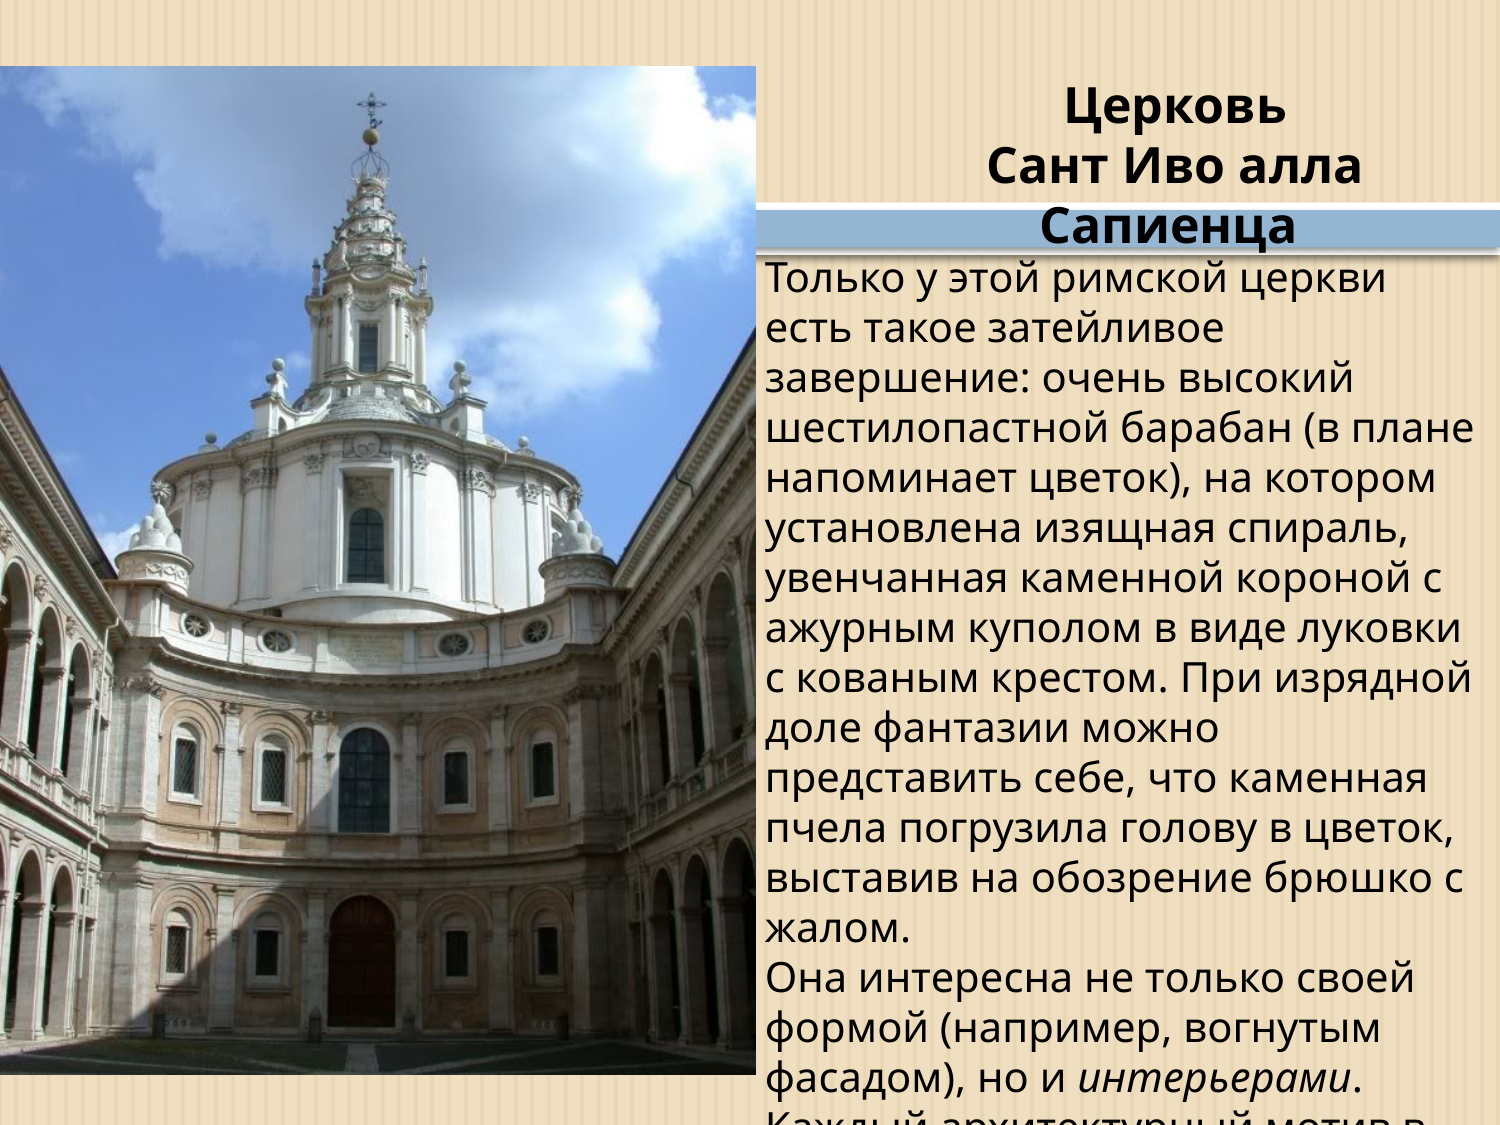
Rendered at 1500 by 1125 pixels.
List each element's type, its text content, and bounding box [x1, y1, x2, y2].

text_box Церковь Сант Иво алла Сапиенца [850, 66, 1500, 262]
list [0, 66, 757, 1075]
text_box Только у этой римской церкви есть такое затейливое завершение: очень высокий шестилопастной барабан (в плане напоминает цветок), на котором установлена изящная спираль, увенчанная каменной короной с ажурным куполом в виде луковки с кованым крестом. При изрядной доле фантазии можно представить себе, что каменная пчела погрузила голову в цветок, выставив на обозрение брюшко с жалом. Она интересна не только своей формой (например, вогнутым фасадом), но и интерьерами. Каждый архитектурный мотив в нем продолжается по всему зданию до самой верхней точки купола. [749, 243, 1500, 1125]
